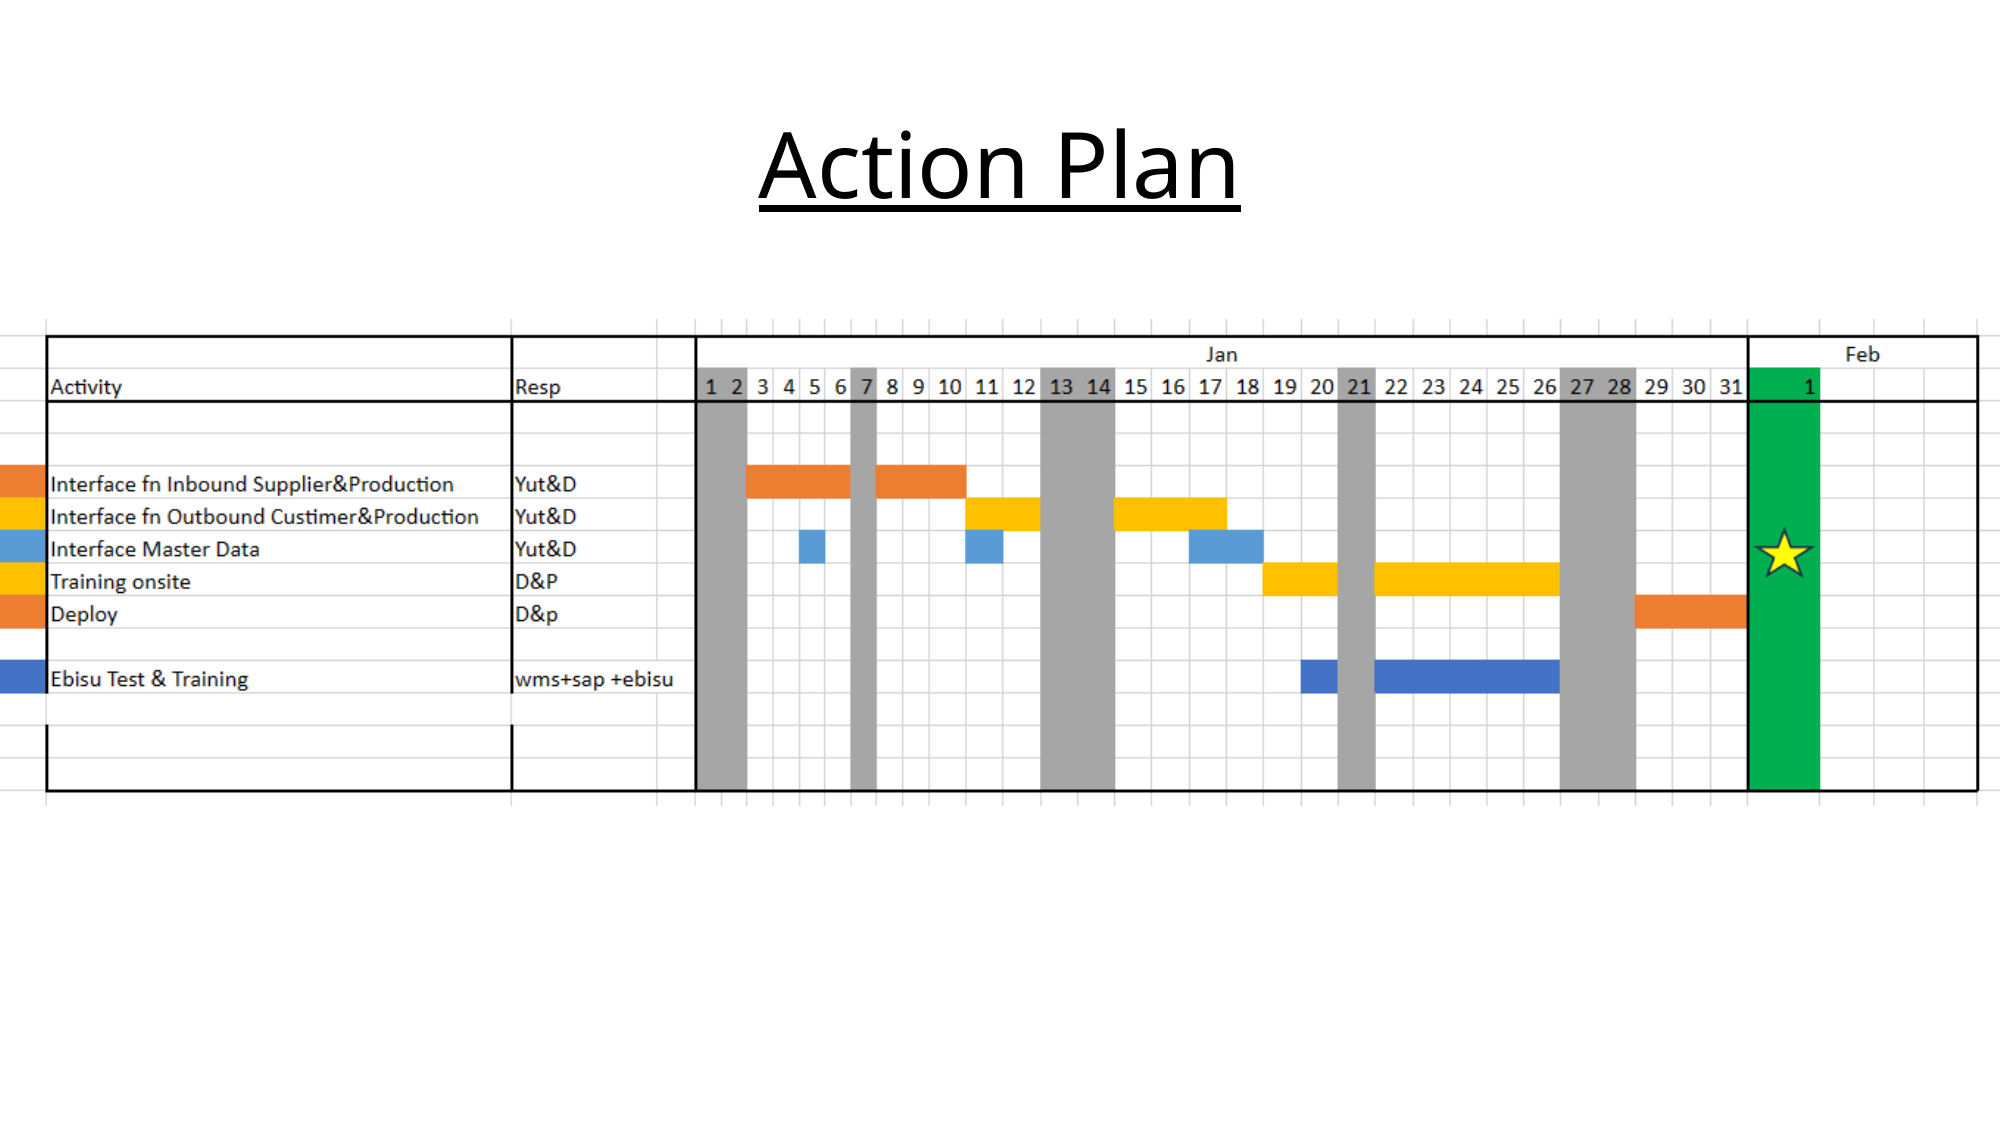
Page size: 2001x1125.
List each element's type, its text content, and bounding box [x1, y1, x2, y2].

picture [0, 319, 2000, 806]
title Action Plan [137, 59, 1863, 278]
